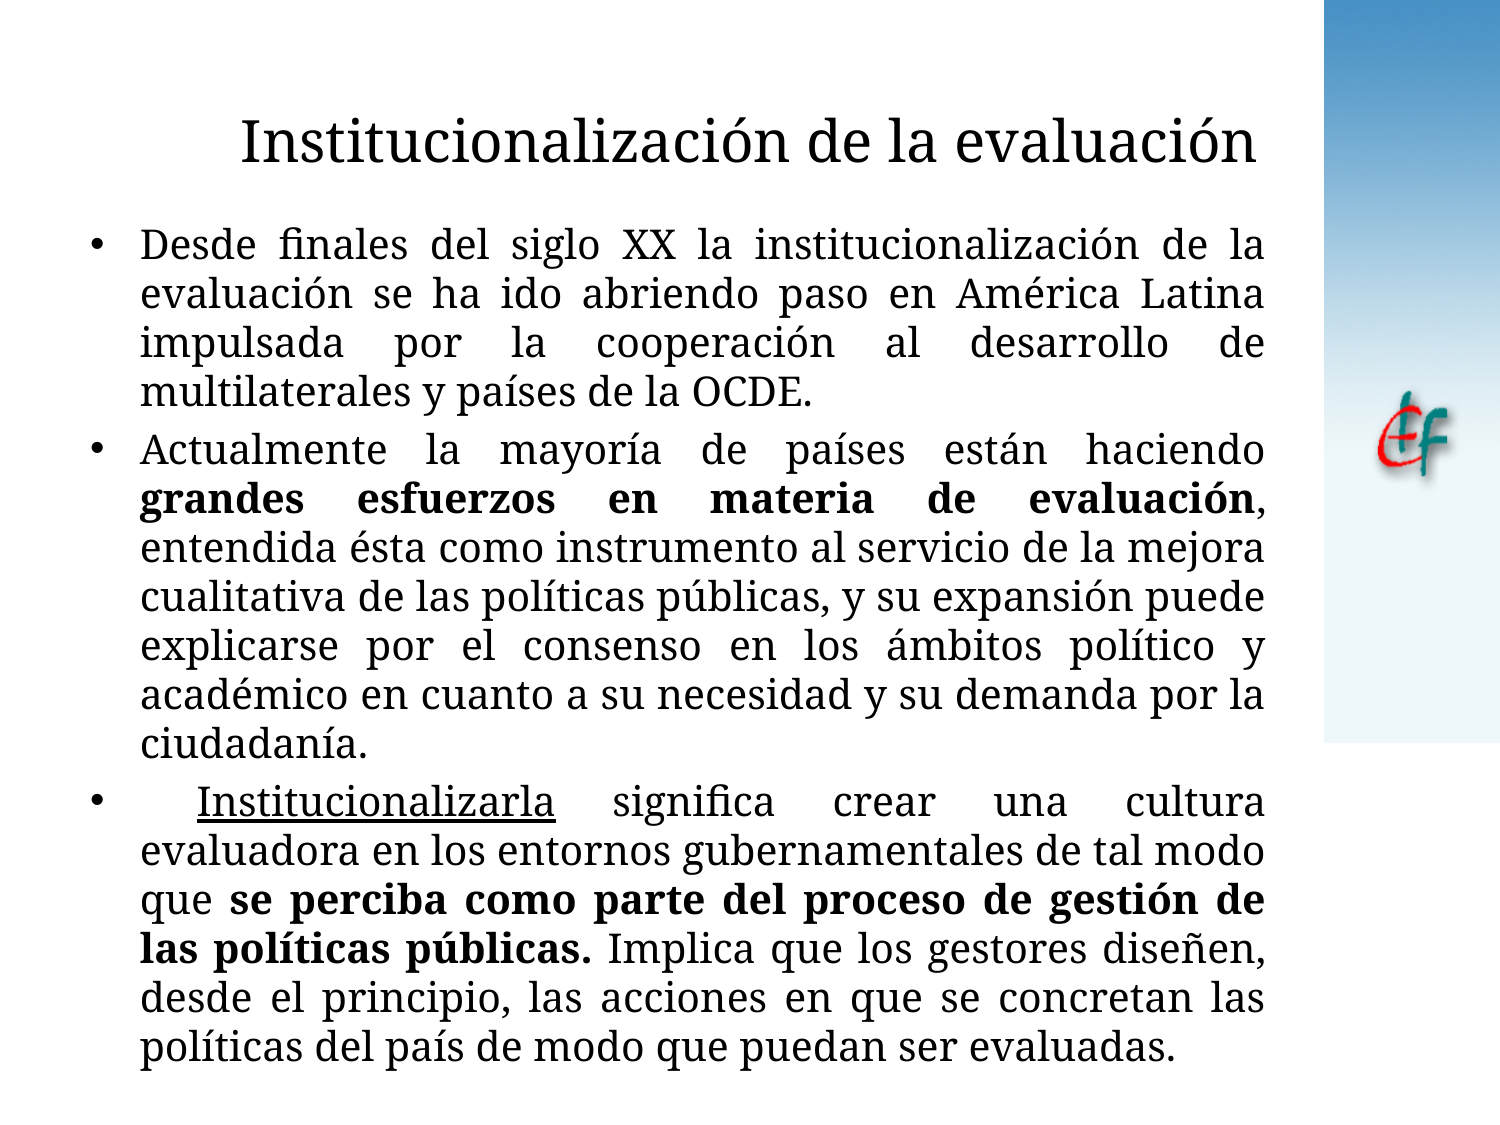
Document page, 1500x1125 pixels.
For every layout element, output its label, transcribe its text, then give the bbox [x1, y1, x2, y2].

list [1323, 0, 1500, 743]
list Desde finales del siglo XX la institucionalización de la evaluación se ha ido abriendo paso en América Latina impulsada por la cooperación al desarrollo de multilaterales y países de la OCDE. Actualmente la mayoría de países están haciendo grandes esfuerzos en materia de evaluación, entendida ésta como instrumento al servicio de la mejora cualitativa de las políticas públicas, y su expansión puede explicarse por el consenso en los ámbitos político y académico en cuanto a su necesidad y su demanda por la ciudadanía. Institucionalizarla significa crear una cultura evaluadora en los entornos gubernamentales de tal modo que se perciba como parte del proceso de gestión de las políticas públicas. Implica que los gestores diseñen, desde el principio, las acciones en que se concretan las políticas del país de modo que puedan ser evaluadas. [74, 210, 1282, 1102]
title Institucionalización de la evaluación [74, 44, 1318, 233]
